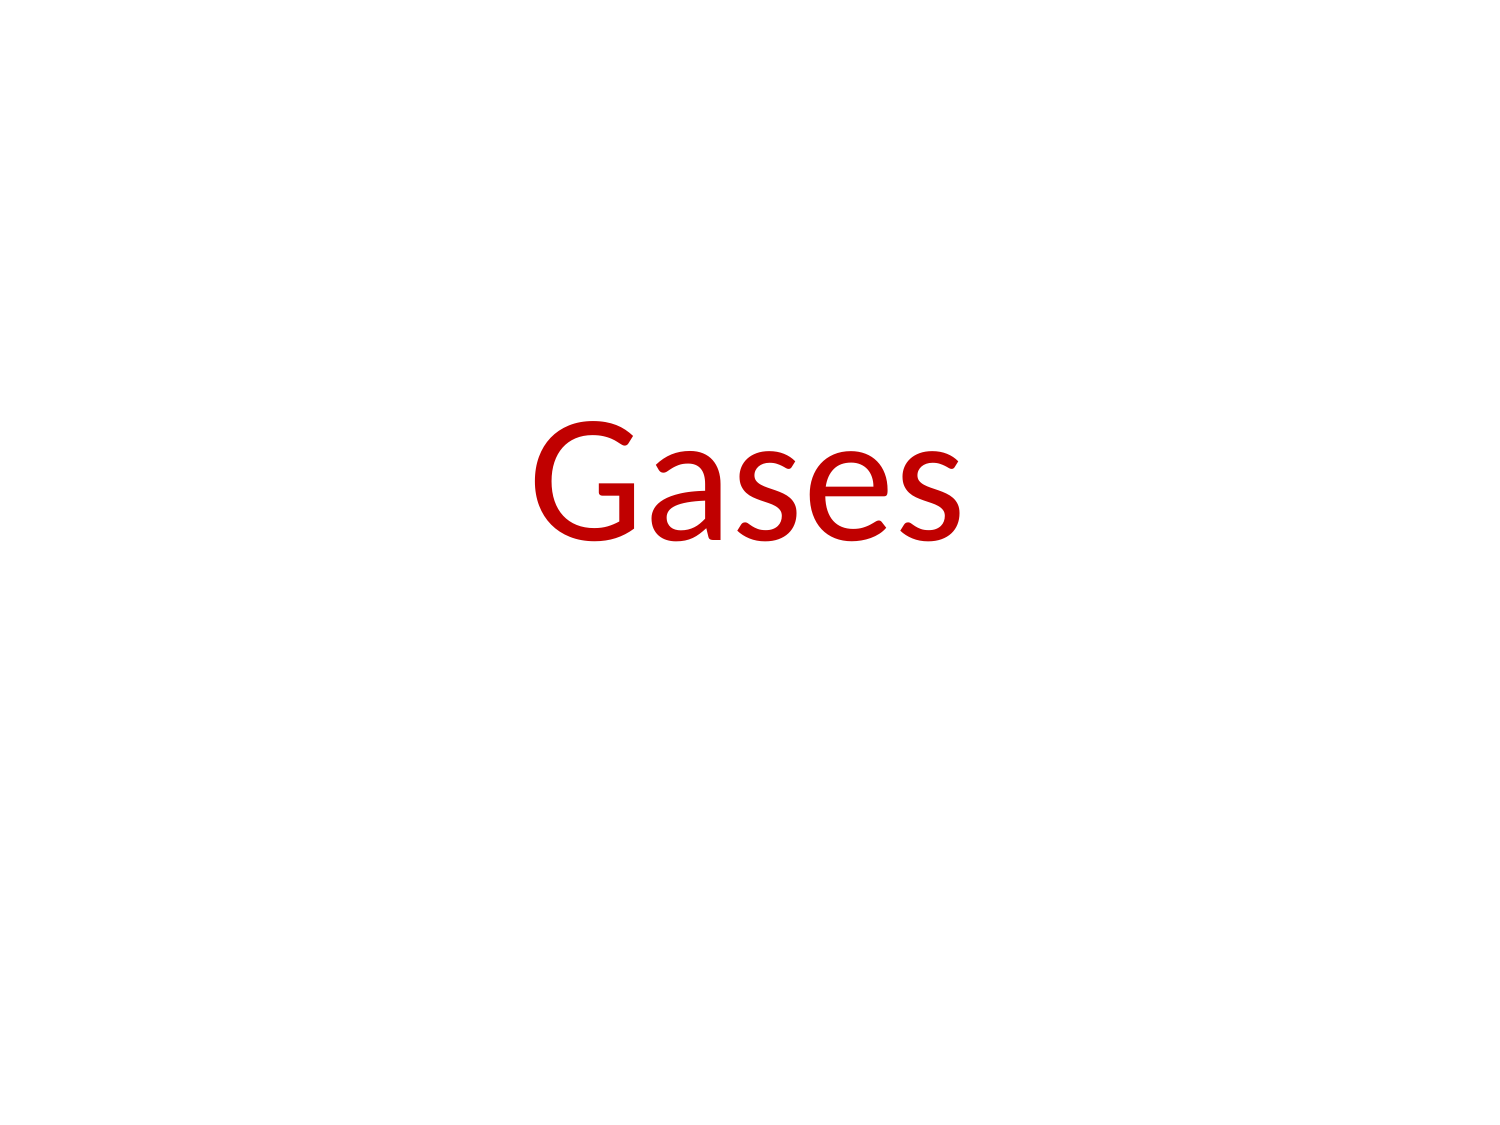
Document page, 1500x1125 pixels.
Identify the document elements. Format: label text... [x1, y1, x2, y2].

text_box Gases [242, 349, 1253, 585]
